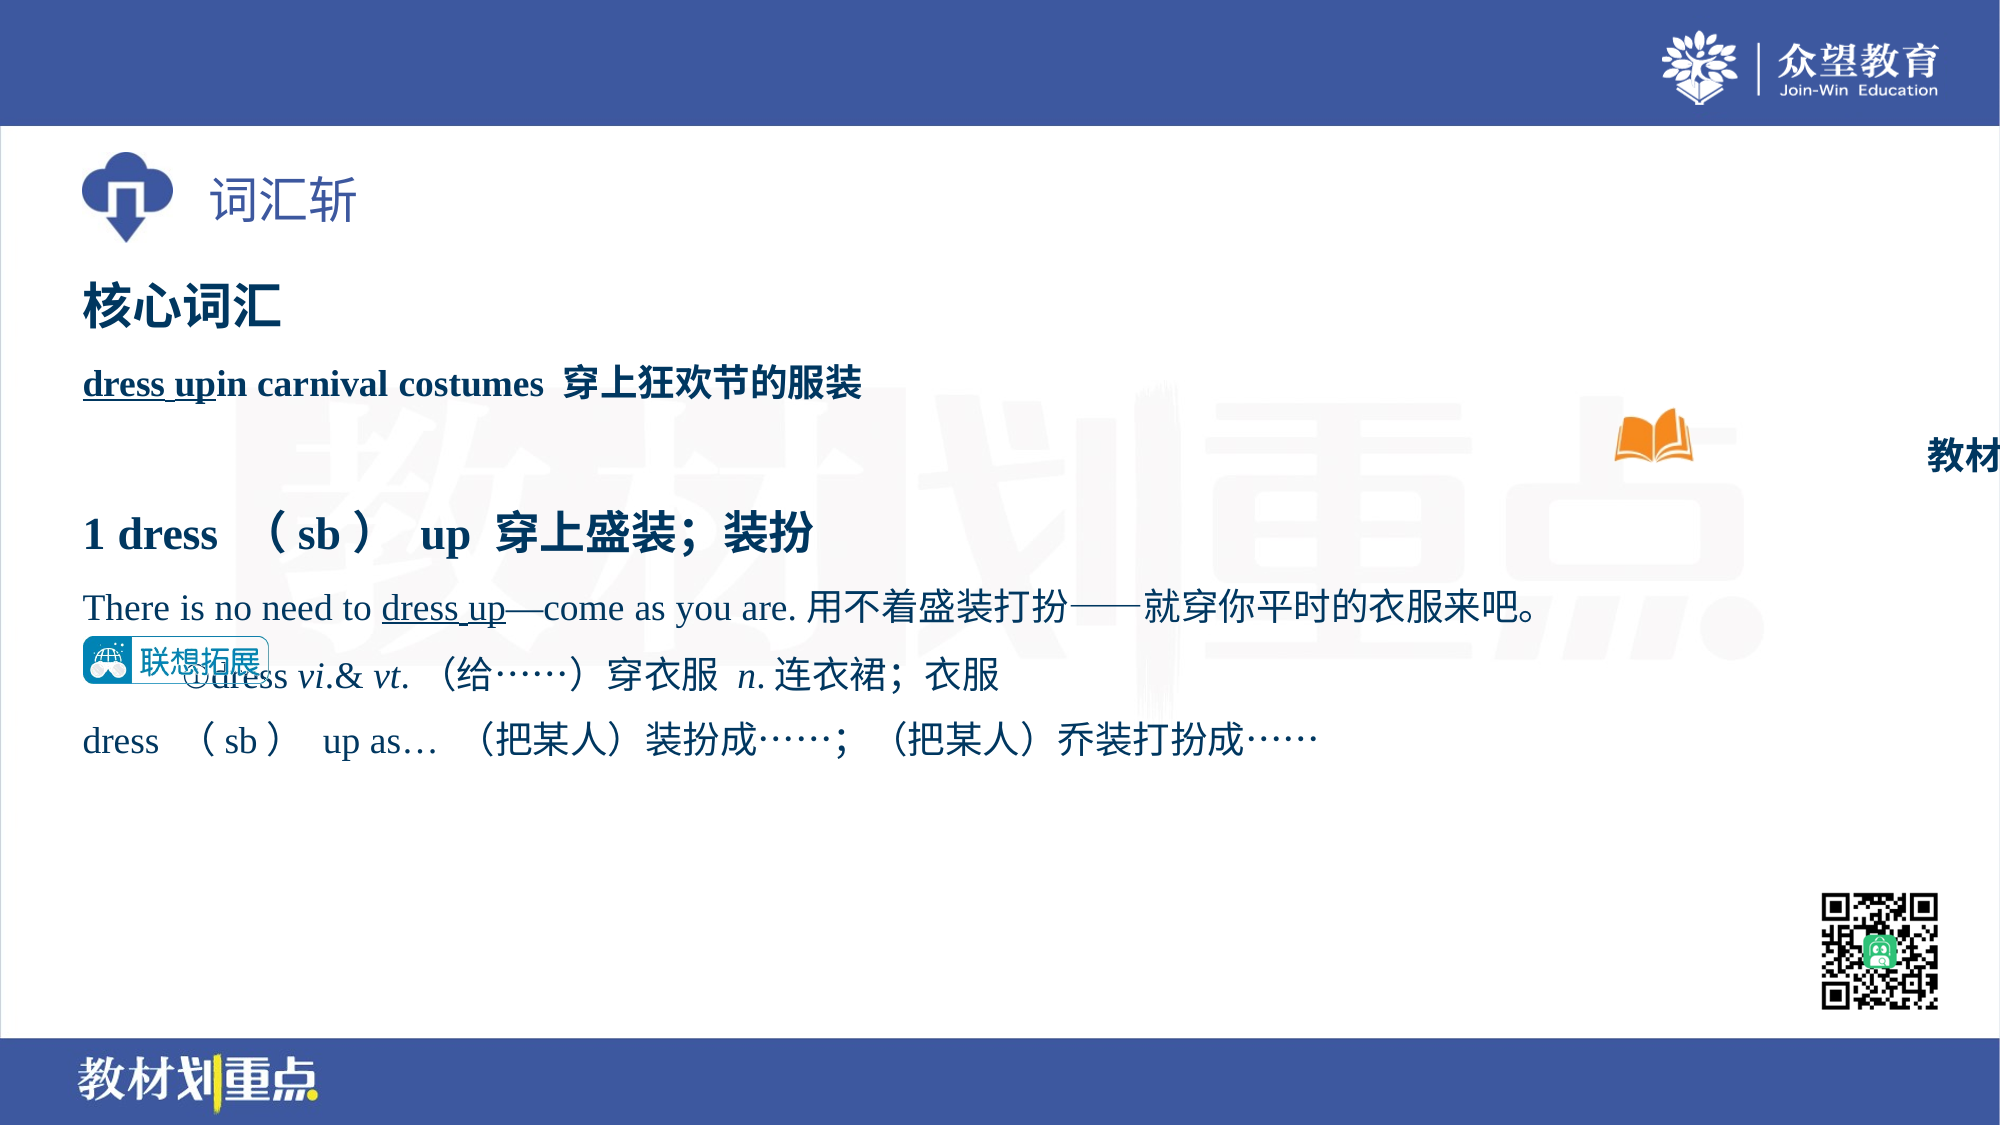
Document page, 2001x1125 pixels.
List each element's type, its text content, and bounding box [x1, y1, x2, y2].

text_box 核心词汇 [82, 247, 1817, 335]
text_box There is no need to dress up—come as you are.用不着盛装打扮——就穿你平时的衣服来吧。 ①dress vi.& vt.（给……）穿衣服 n.连衣裙；衣服 dress （sb） up as… （把某人）装扮成……；（把某人）乔装打扮成…… [82, 558, 1817, 754]
text_box dress upin carnival costumes 穿上狂欢节的服装 教材P2 [82, 335, 1817, 469]
text_box 1 dress （sb） up 穿上盛装；装扮 [82, 477, 1817, 558]
picture [0, 0, 2000, 1125]
